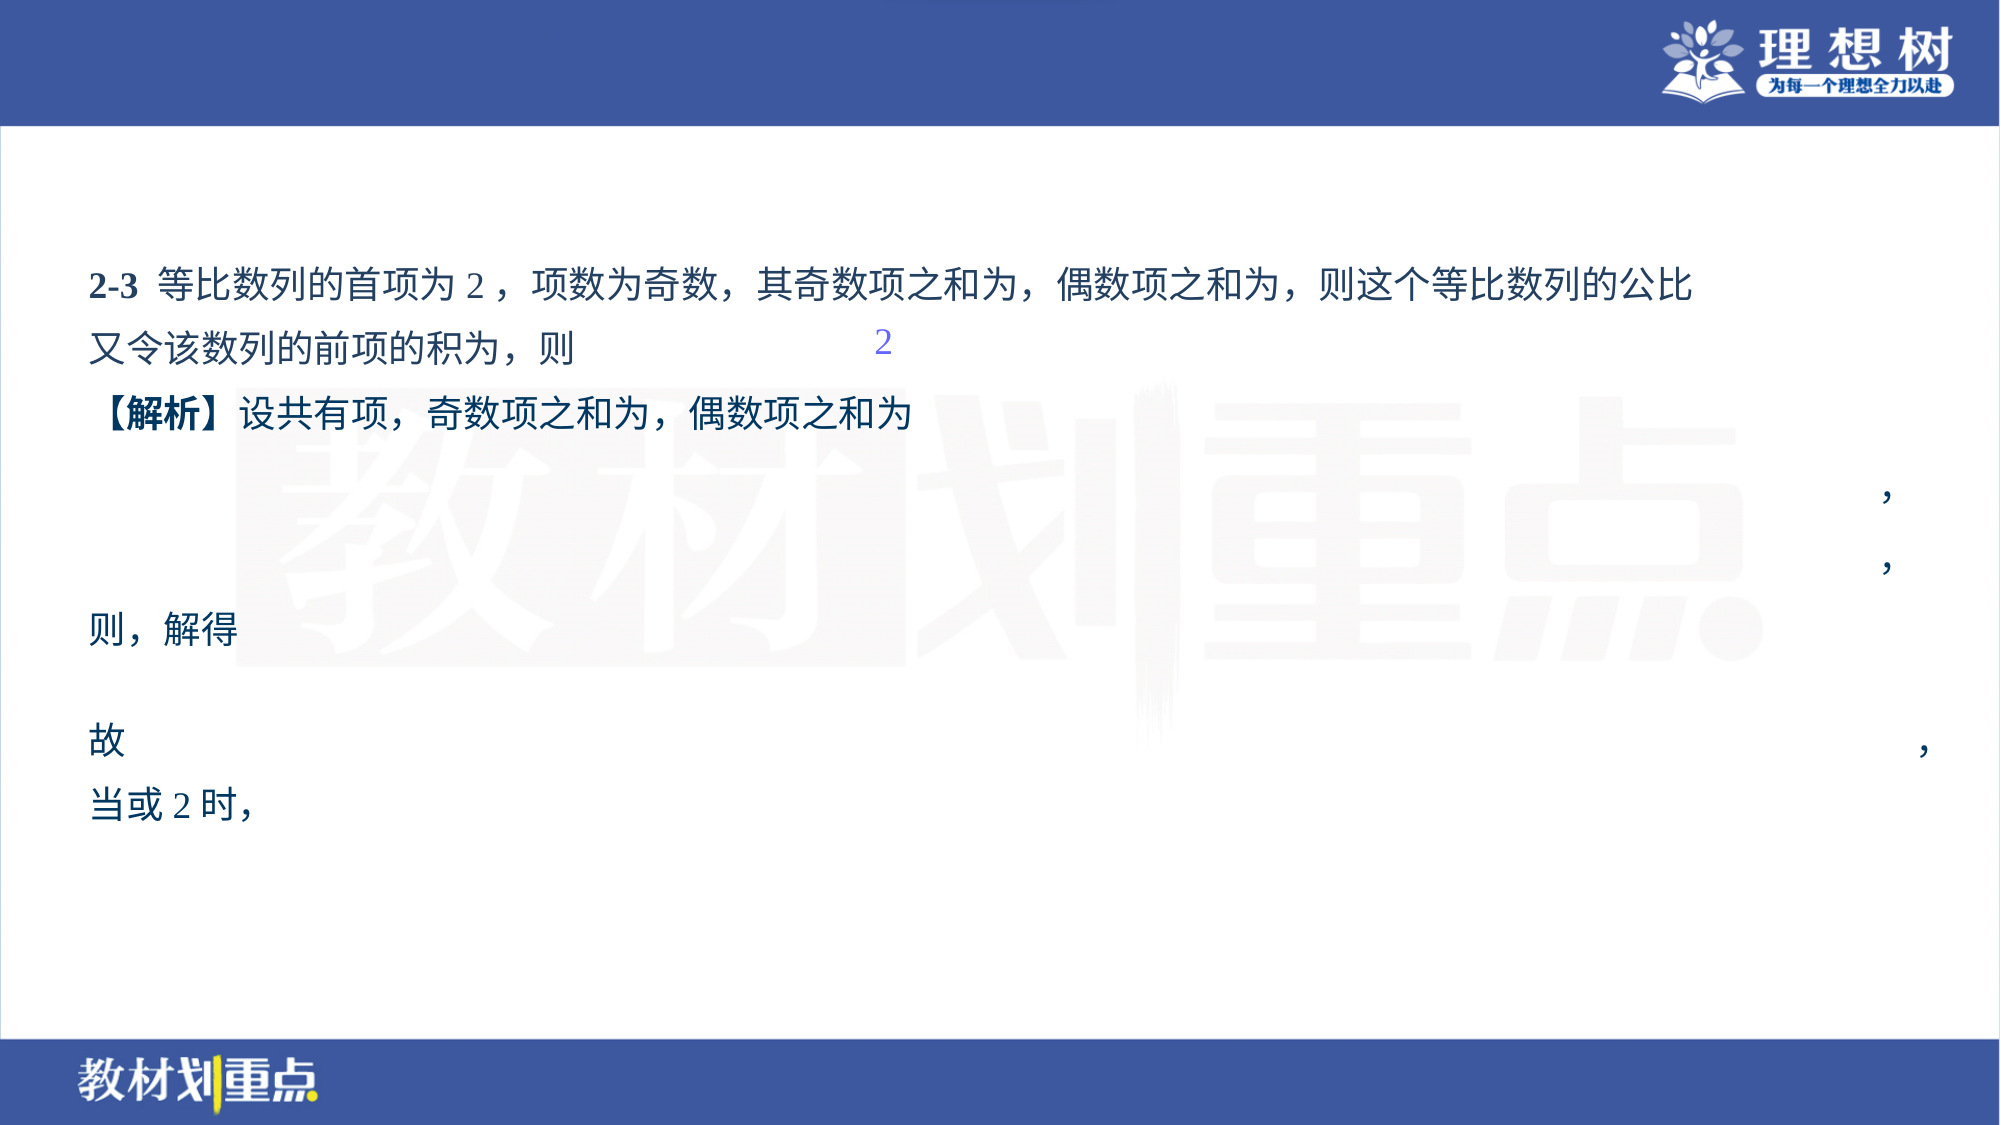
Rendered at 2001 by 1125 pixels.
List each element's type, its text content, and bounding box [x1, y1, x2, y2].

picture [0, 0, 2000, 1125]
text_box 2 [860, 297, 907, 356]
